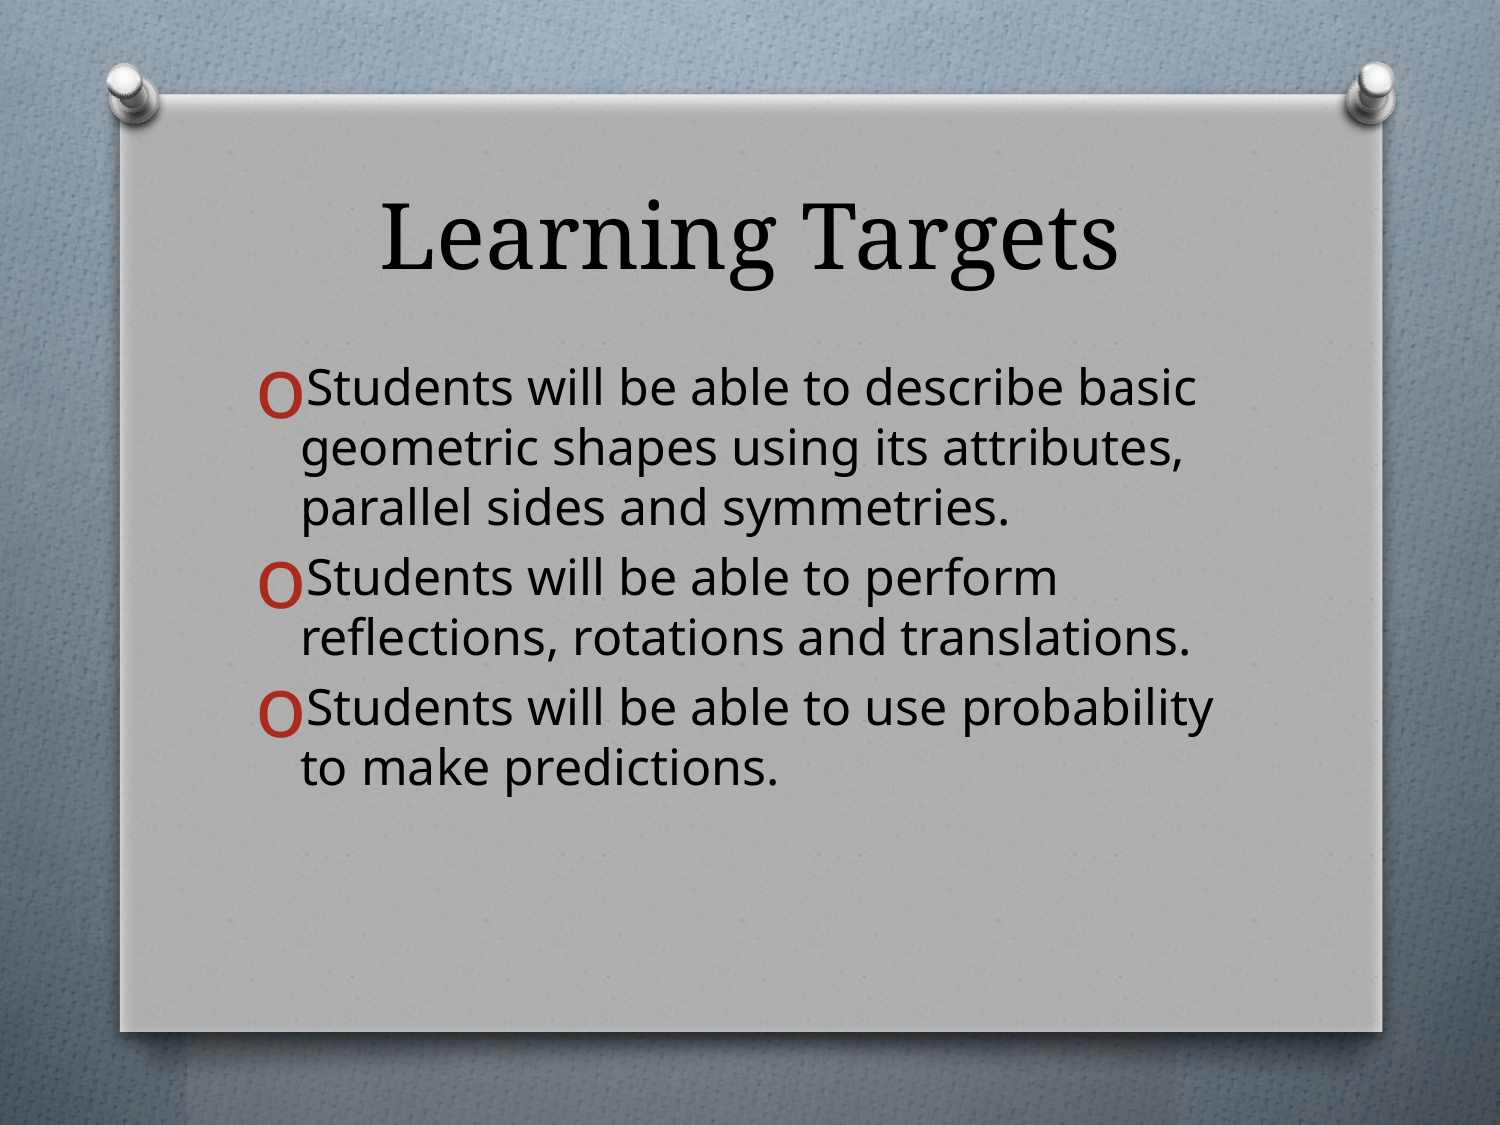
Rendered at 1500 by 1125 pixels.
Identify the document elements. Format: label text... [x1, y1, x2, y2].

picture [75, 29, 198, 153]
title Learning Targets [179, 134, 1323, 332]
list Students will be able to describe basic geometric shapes using its attributes, parallel sides and symmetries. Students will be able to perform reflections, rotations and translations. Students will be able to use probability to make predictions. [240, 347, 1257, 939]
picture [1317, 35, 1439, 156]
